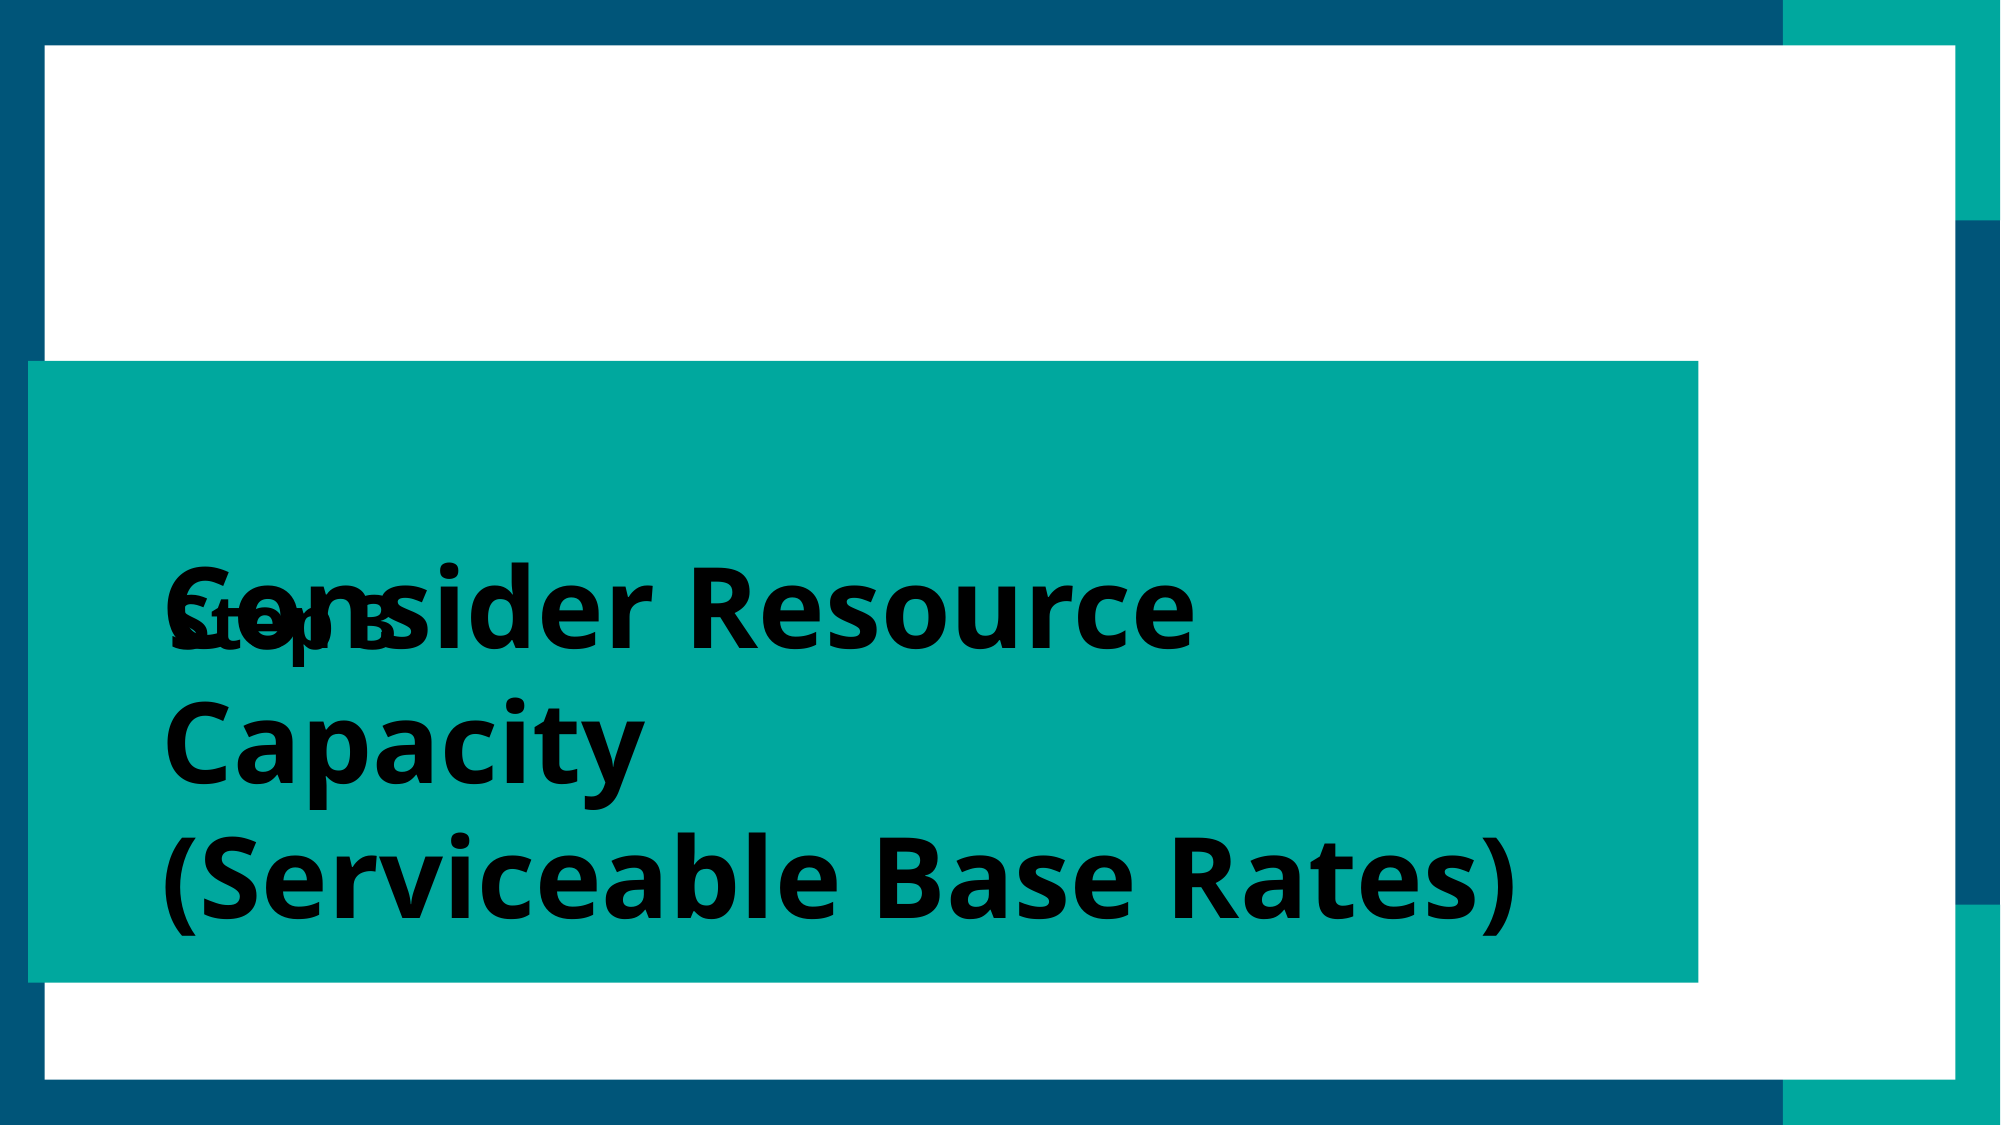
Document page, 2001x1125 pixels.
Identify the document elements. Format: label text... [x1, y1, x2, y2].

text_box Step 3 [154, 574, 1615, 680]
title Consider Resource Capacity (Serviceable Base Rates) [136, 280, 1700, 941]
